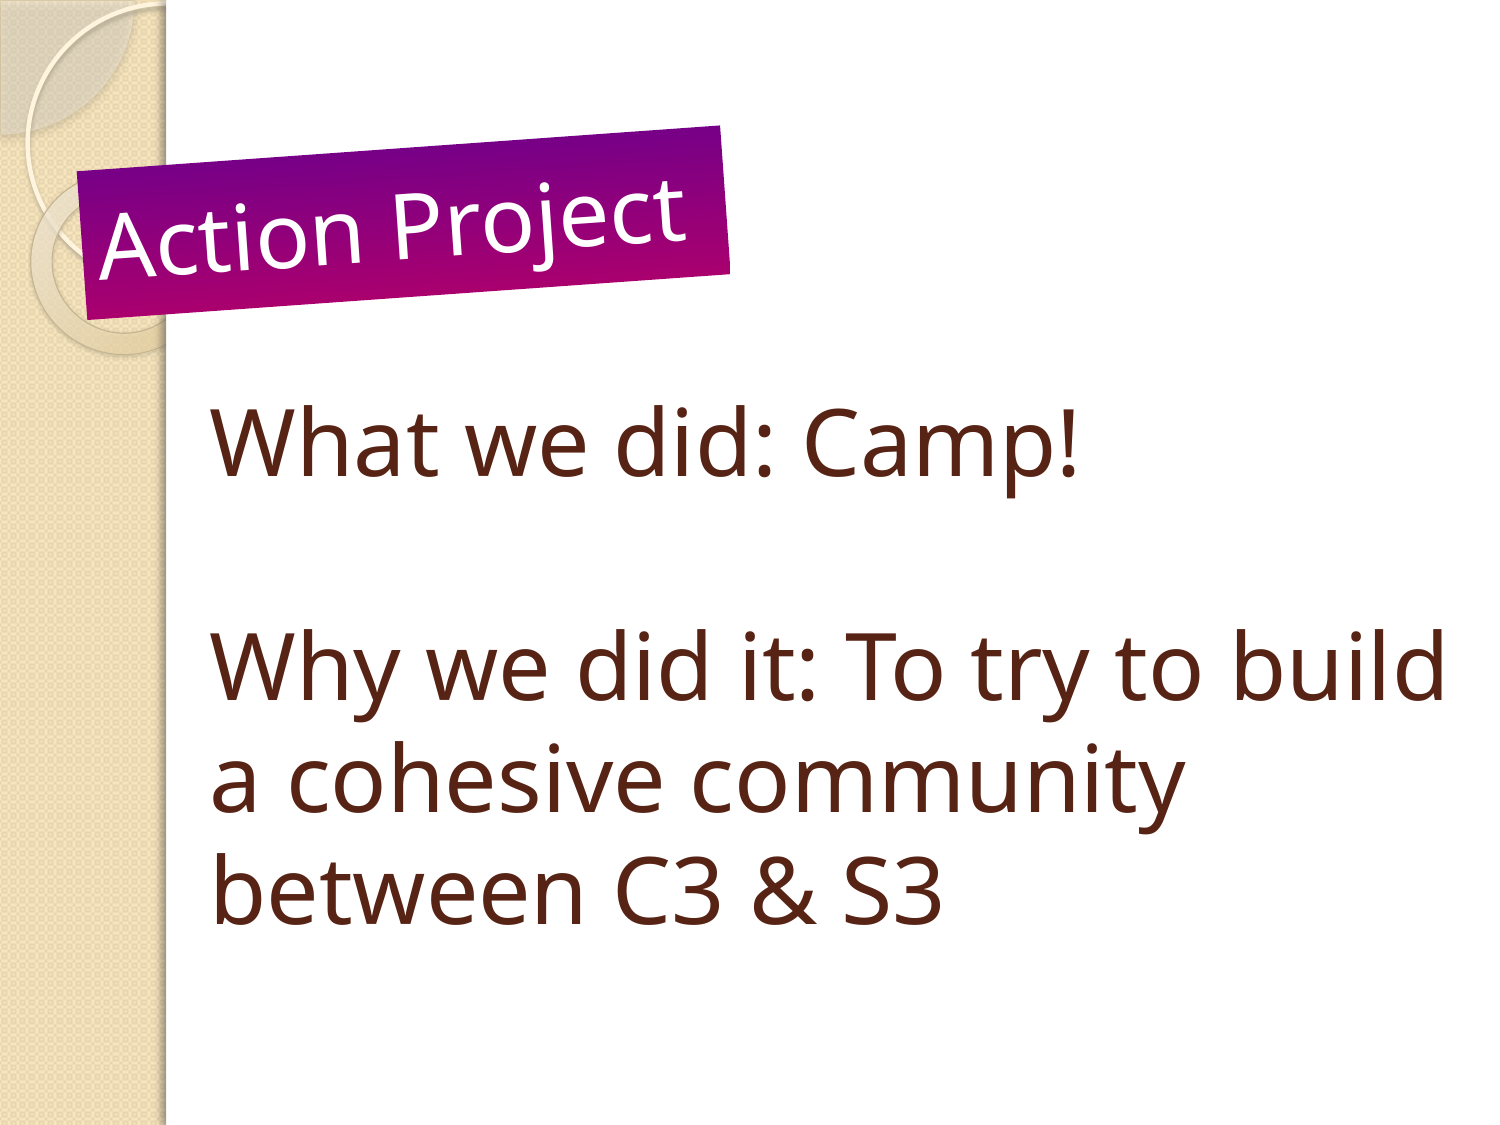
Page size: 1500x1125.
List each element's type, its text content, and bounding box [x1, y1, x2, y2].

title What we did: Camp! Why we did it: To try to build a cohesive community between C3 & S3 [194, 326, 1466, 1000]
text_box Action Project [76, 125, 731, 321]
